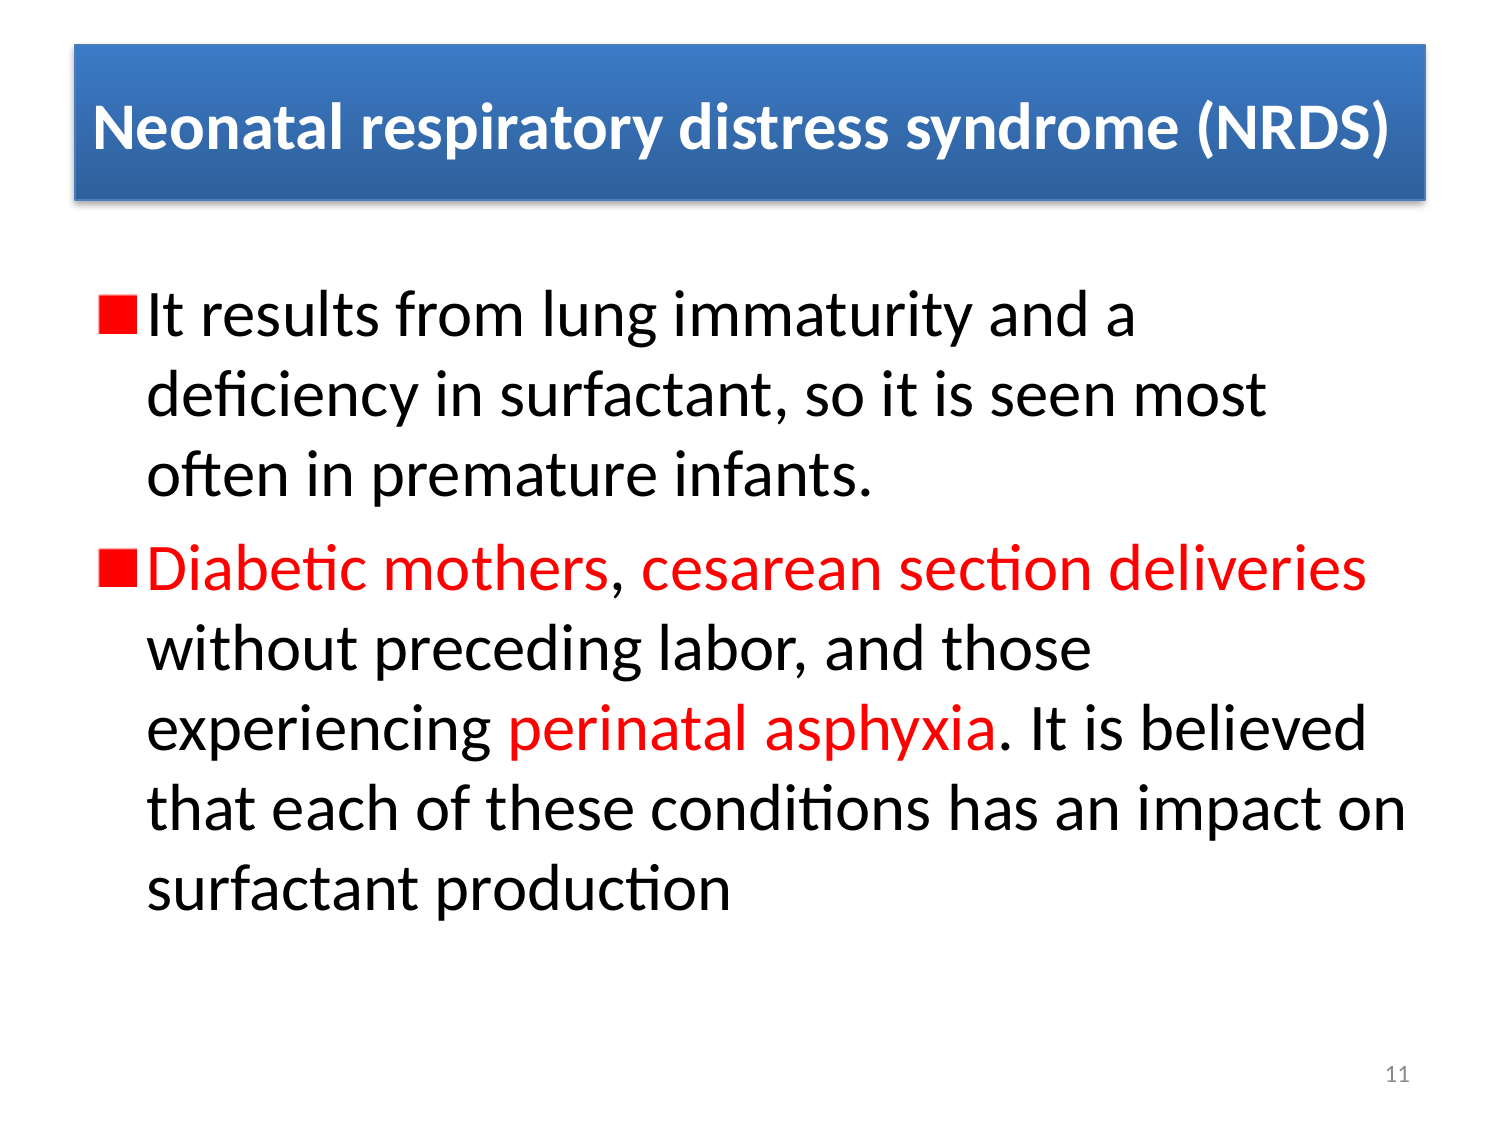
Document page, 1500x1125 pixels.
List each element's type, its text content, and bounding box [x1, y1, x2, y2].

picture [90, 286, 137, 334]
slide_number 11 [1074, 1042, 1425, 1103]
list It results from lung immaturity and a deficiency in surfactant, so it is seen most often in premature infants. Diabetic mothers, cesarean section deliveries without preceding labor, and those experiencing perinatal asphyxia. It is believed that each of these conditions has an impact on surfactant production [75, 262, 1425, 1005]
picture [90, 540, 137, 587]
title Neonatal respiratory distress syndrome (NRDS) [74, 44, 1426, 201]
